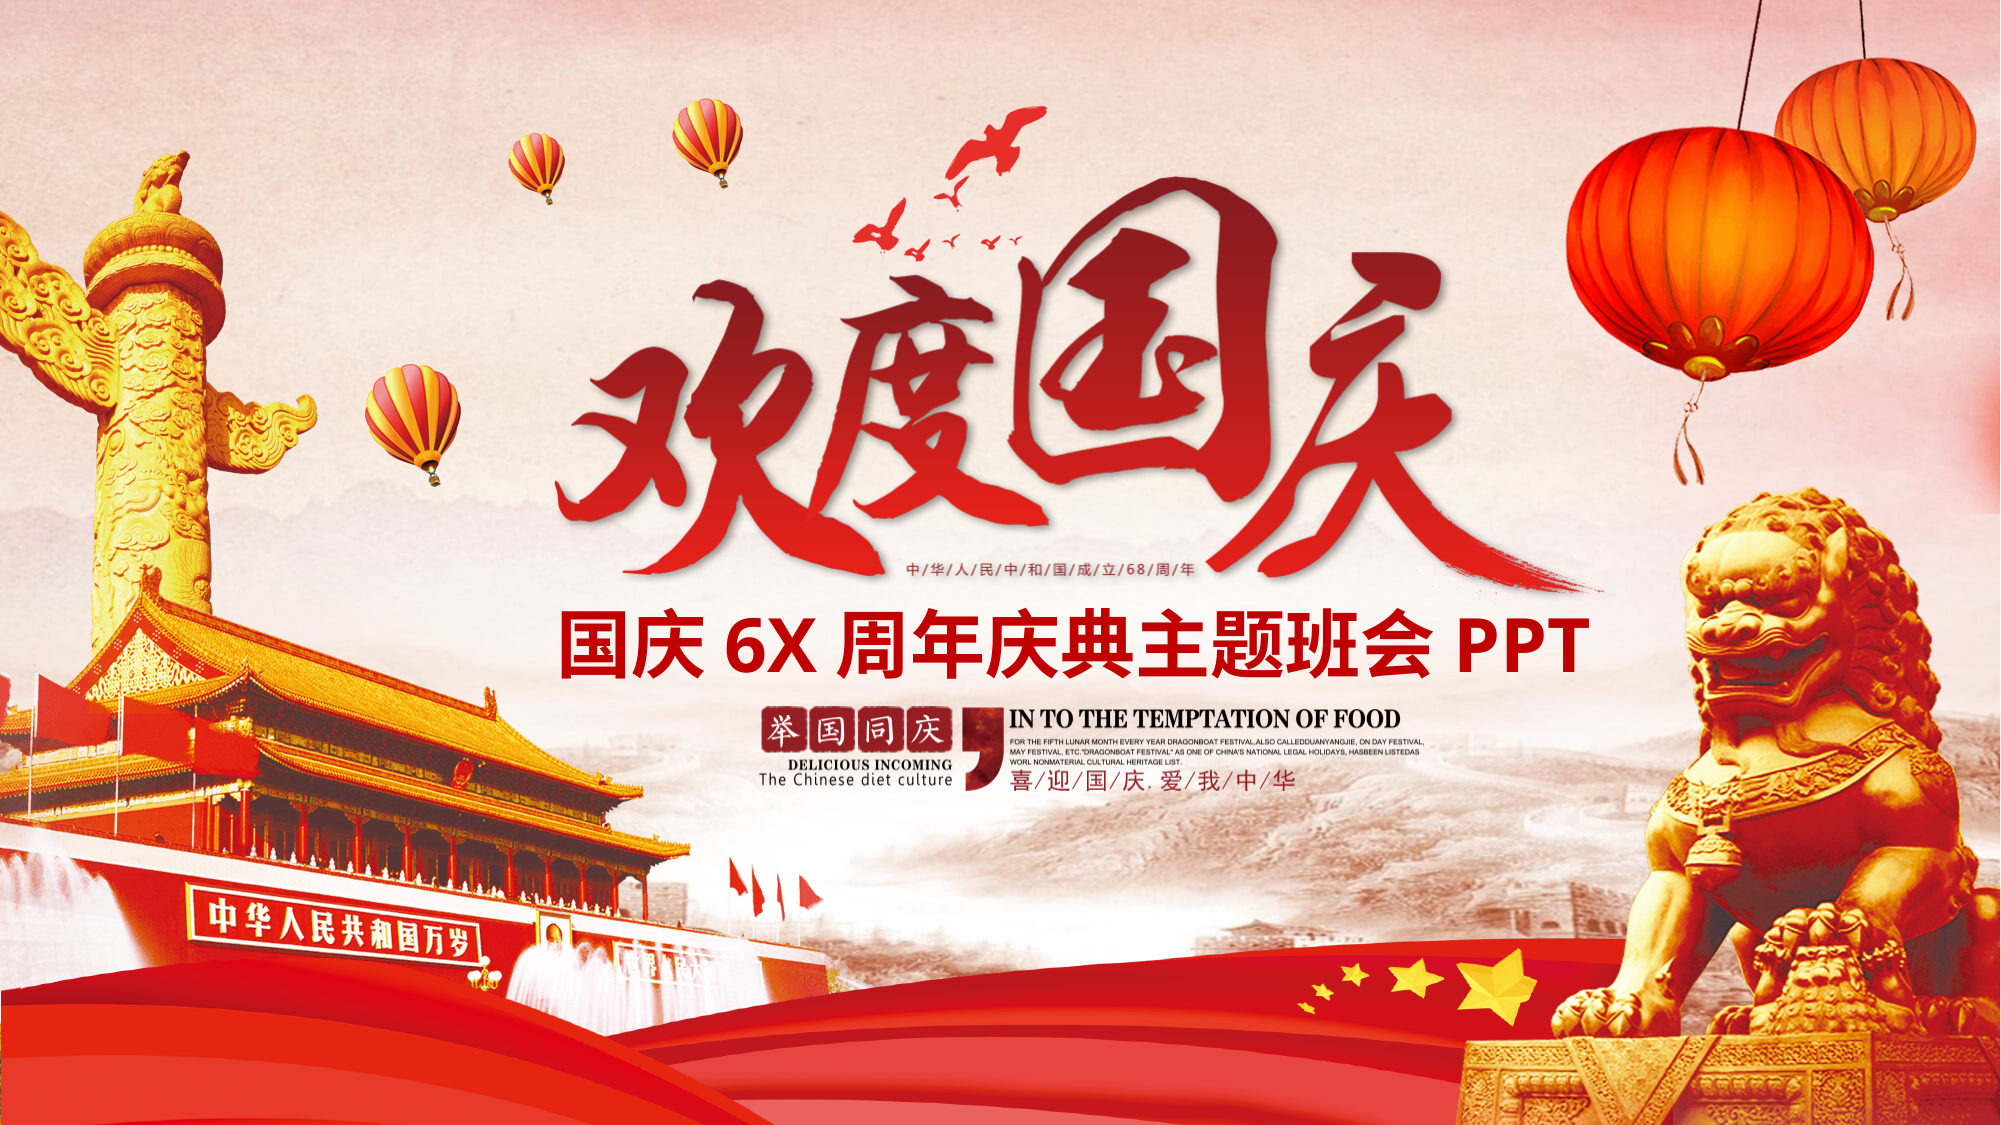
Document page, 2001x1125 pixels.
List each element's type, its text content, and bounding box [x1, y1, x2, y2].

picture [0, 0, 2001, 1125]
text_box 国庆6X周年庆典主题班会PPT [531, 604, 1616, 695]
